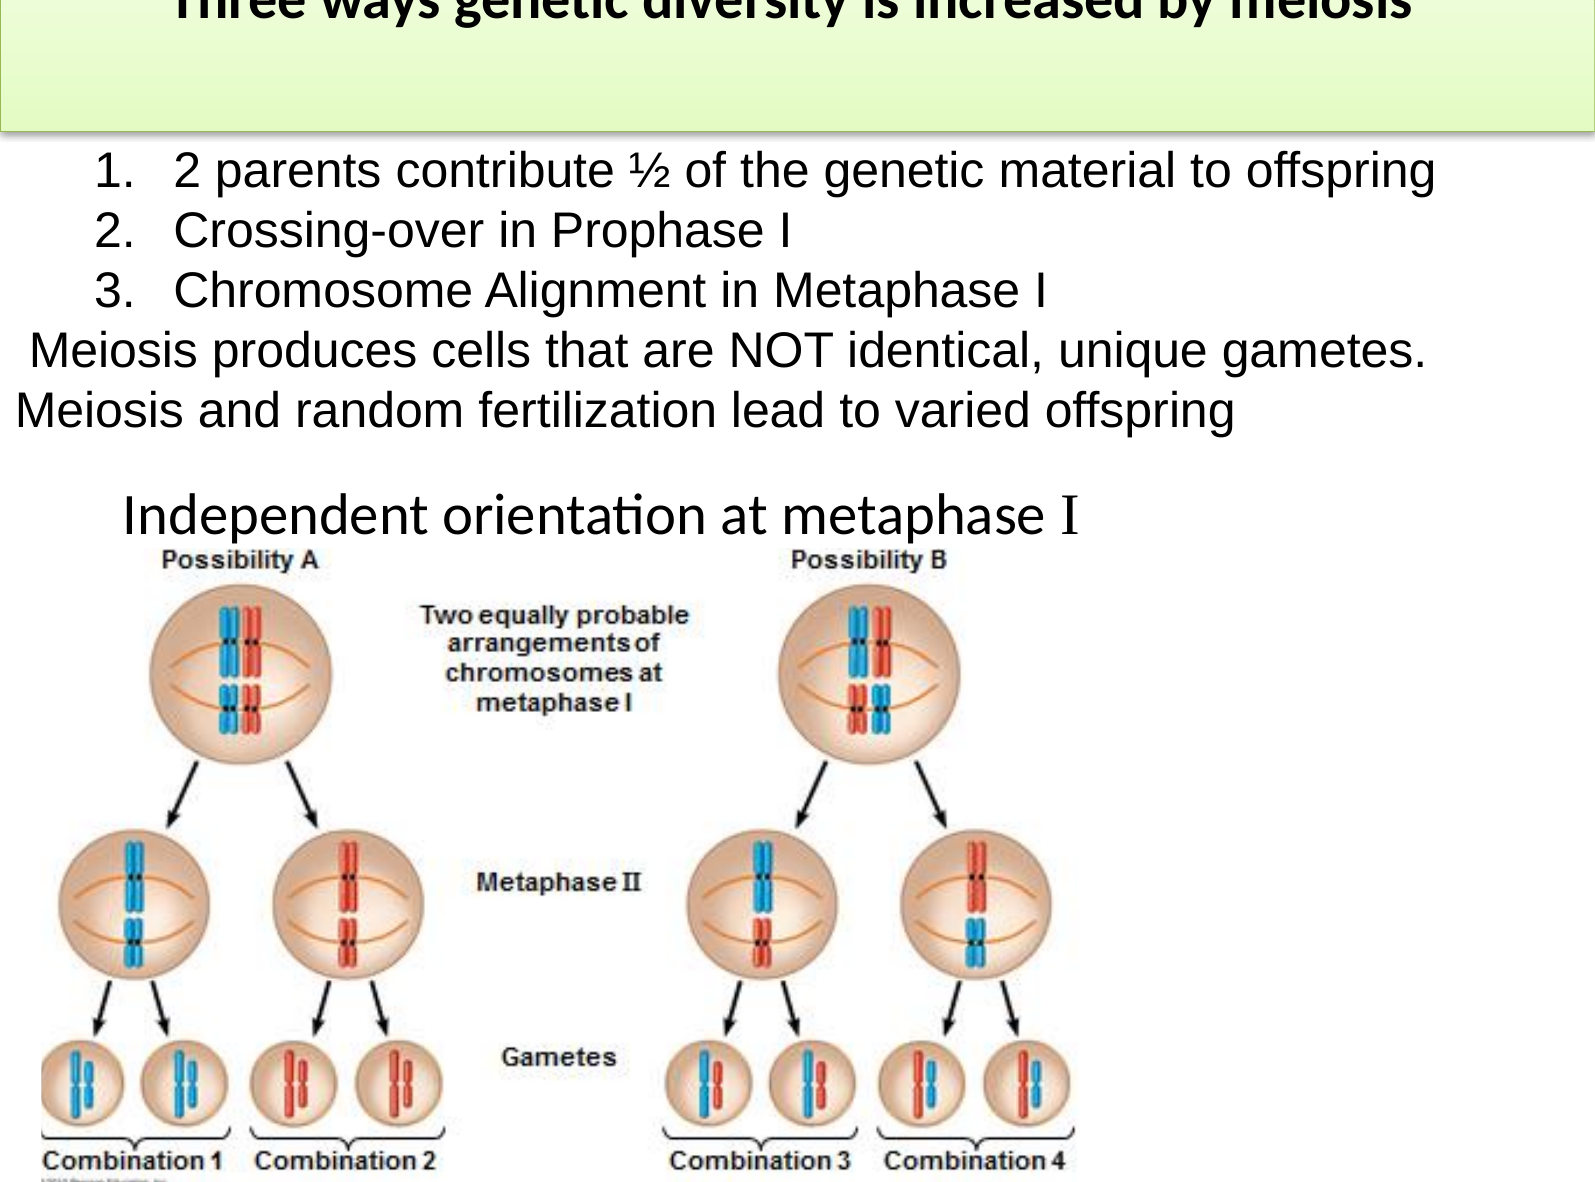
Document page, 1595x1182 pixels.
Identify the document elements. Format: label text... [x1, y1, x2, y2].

title Three ways genetic diversity is increased by meiosis [0, 0, 1595, 129]
picture [41, 548, 1082, 1182]
text_box 2 parents contribute ½ of the genetic material to offspring Crossing-over in Prophase I Chromosome Alignment in Metaphase I Meiosis produces cells that are NOT identical, unique gametes. Meiosis and random fertilization lead to varied offspring [0, 129, 1595, 493]
text_box Independent orientation at metaphase I [0, 363, 1184, 556]
